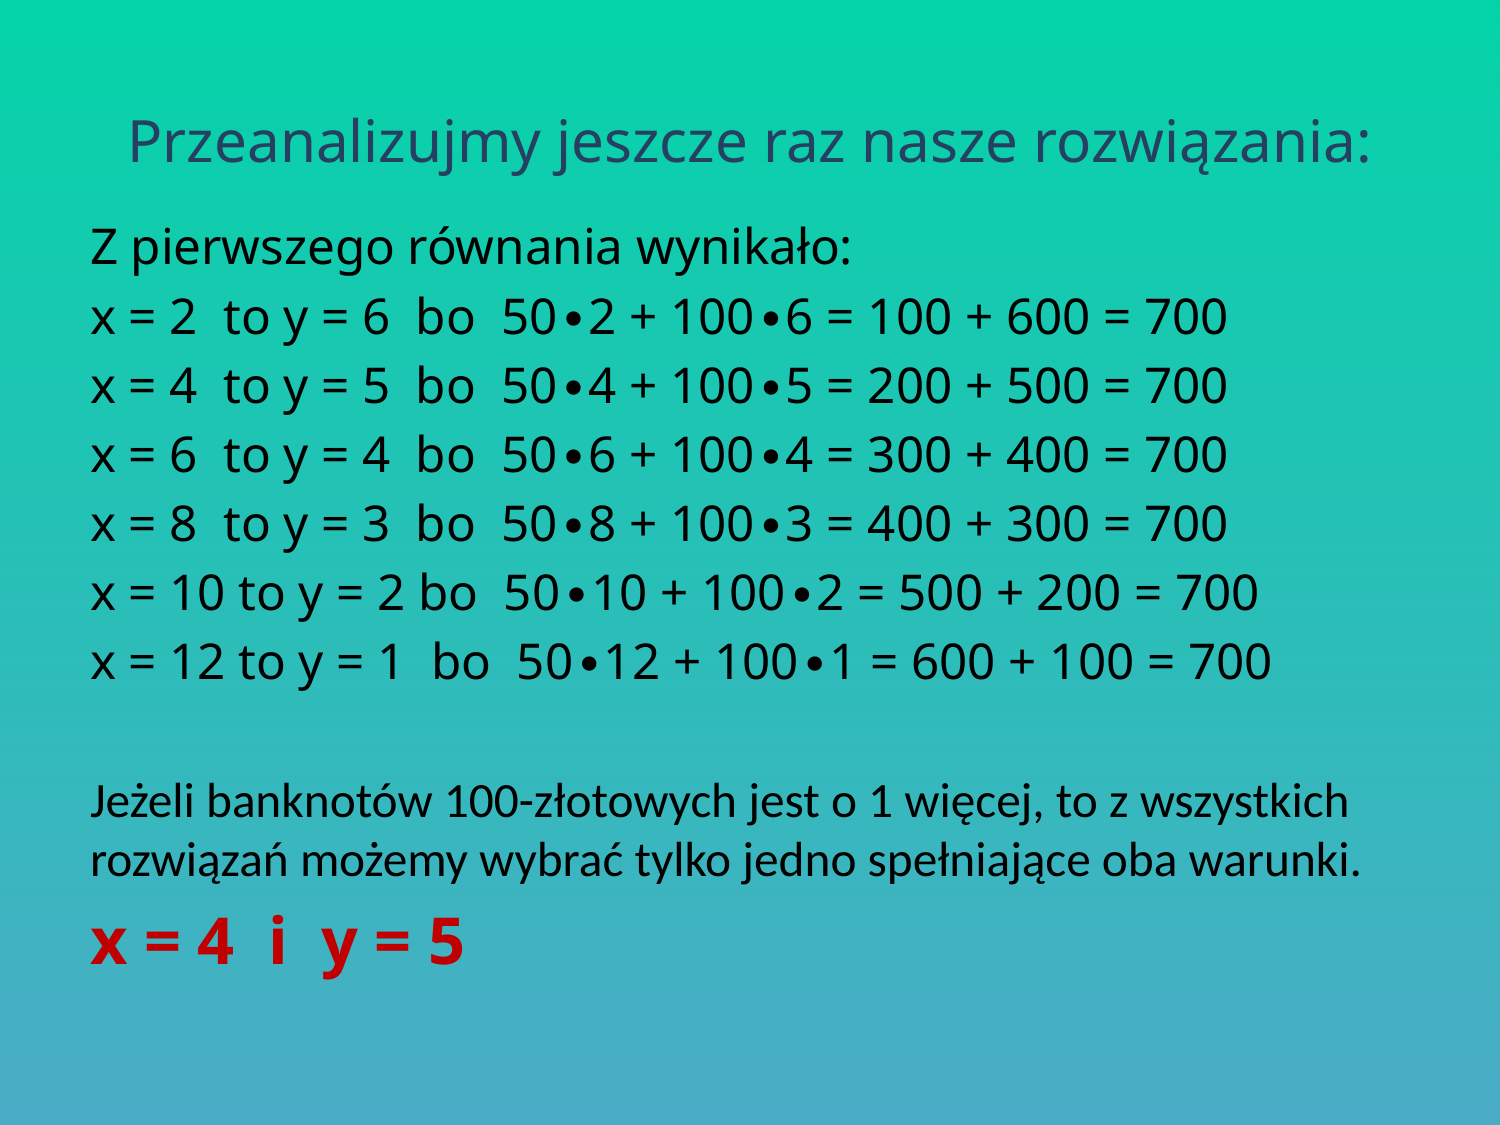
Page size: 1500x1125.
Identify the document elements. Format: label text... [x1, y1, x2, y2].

list Z pierwszego równania wynikało: x = 2 to y = 6 bo 50∙2 + 100∙6 = 100 + 600 = 700 x = 4 to y = 5 bo 50∙4 + 100∙5 = 200 + 500 = 700 x = 6 to y = 4 bo 50∙6 + 100∙4 = 300 + 400 = 700 x = 8 to y = 3 bo 50∙8 + 100∙3 = 400 + 300 = 700 x = 10 to y = 2 bo 50∙10 + 100∙2 = 500 + 200 = 700 x = 12 to y = 1 bo 50∙12 + 100∙1 = 600 + 100 = 700 Jeżeli banknotów 100-złotowych jest o 1 więcej, to z wszystkich rozwiązań możemy wybrać tylko jedno spełniające oba warunki. x = 4 i y = 5 [75, 208, 1425, 1005]
title Przeanalizujmy jeszcze raz nasze rozwiązania: [75, 45, 1425, 208]
